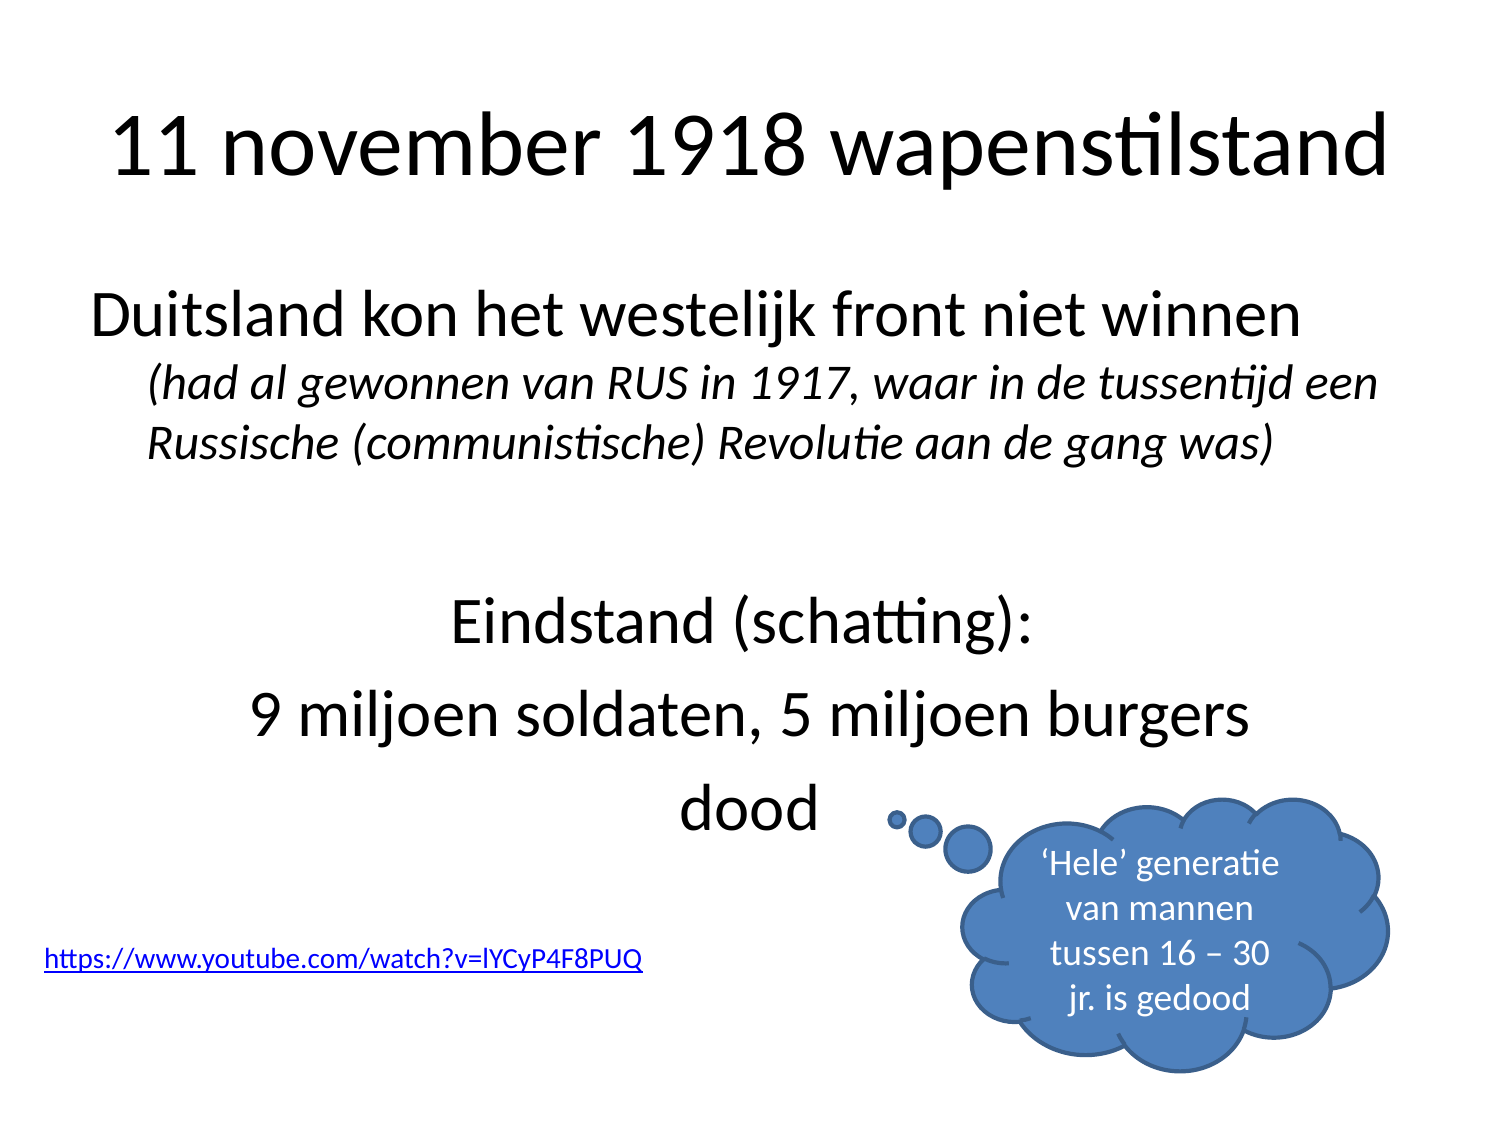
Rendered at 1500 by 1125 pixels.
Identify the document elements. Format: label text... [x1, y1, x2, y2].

text_box ‘Hele’ generatie van mannen tussen 16 – 30 jr. is gedood [943, 824, 993, 874]
title 11 november 1918 wapenstilstand [75, 45, 1425, 233]
text_box https://www.youtube.com/watch?v=lYCyP4F8PUQ [29, 932, 780, 982]
text_box ‘Hele’ generatie van mannen tussen 16 – 30 jr. is gedood [908, 814, 943, 849]
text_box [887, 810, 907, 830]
list Duitsland kon het westelijk front niet winnen (had al gewonnen van RUS in 1917, waar in de tussentijd een Russische (communistische) Revolutie aan de gang was) Eindstand (schatting): 9 miljoen soldaten, 5 miljoen burgers dood [75, 262, 1425, 1005]
text_box ‘Hele’ generatie van mannen tussen 16 – 30 jr. is gedood [960, 797, 1391, 1074]
